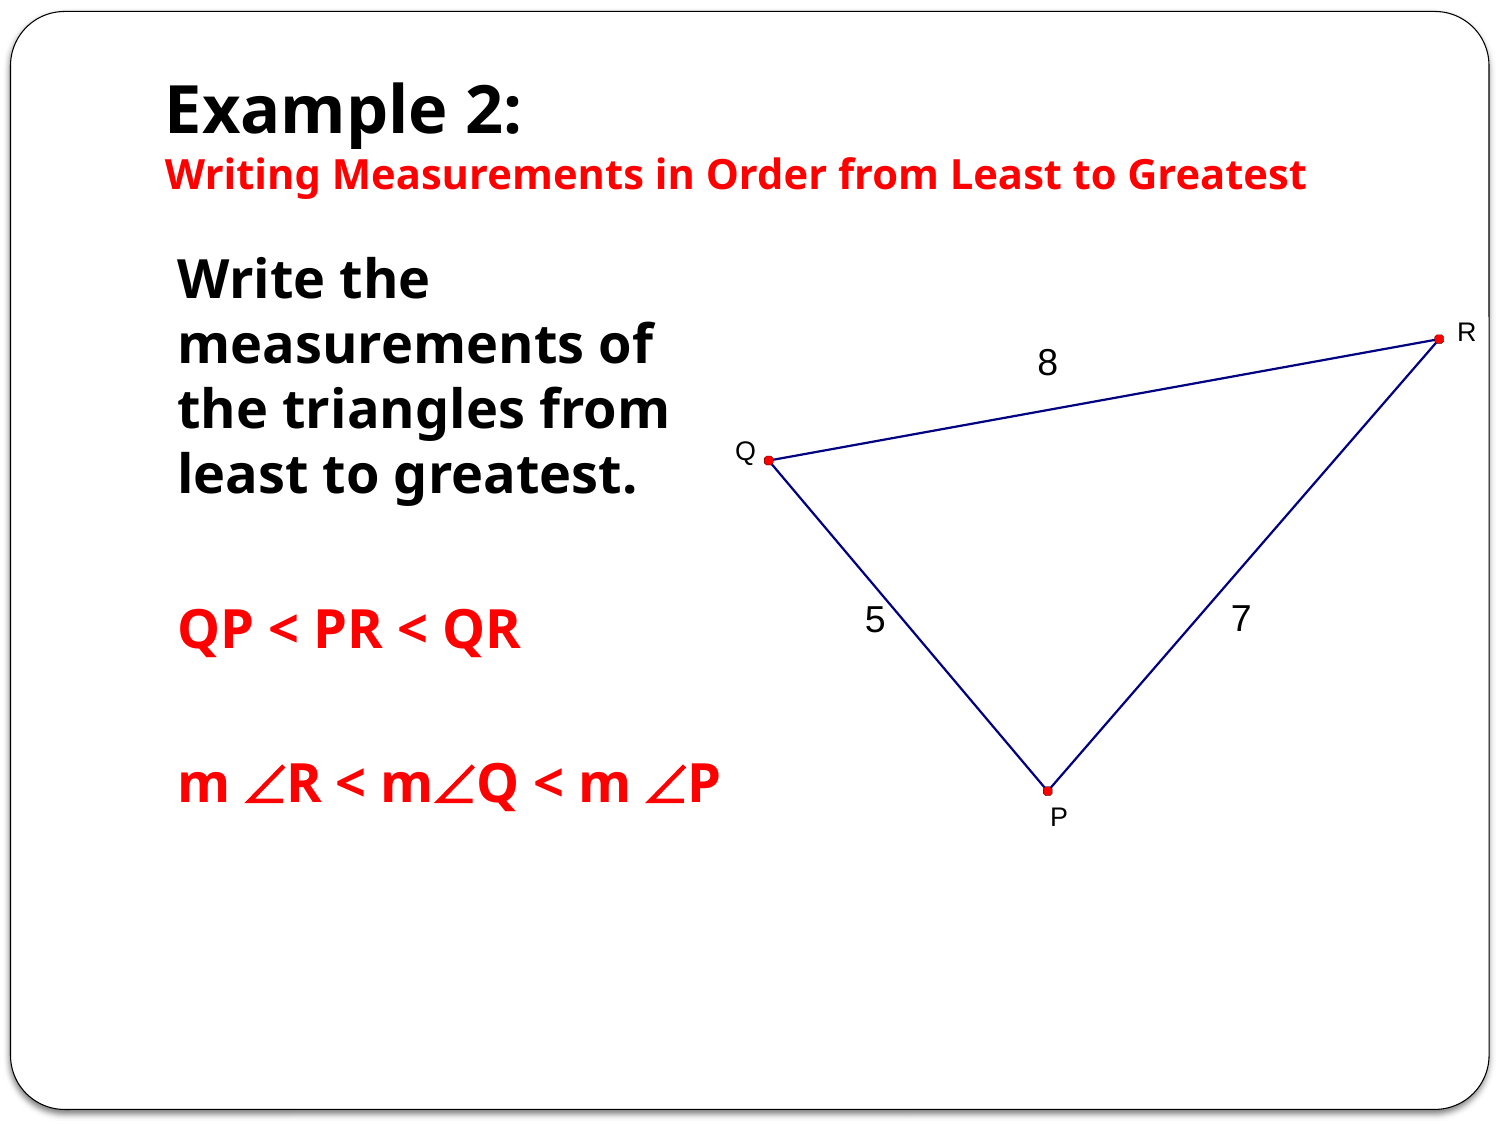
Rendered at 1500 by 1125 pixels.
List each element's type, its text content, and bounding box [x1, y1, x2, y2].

title Example 2: Writing Measurements in Order from Least to Greatest [150, 45, 1425, 213]
list Write the measurements of the triangles from least to greatest. QP < PR < QR m R < mQ < m P [62, 237, 750, 988]
picture [712, 293, 1500, 862]
